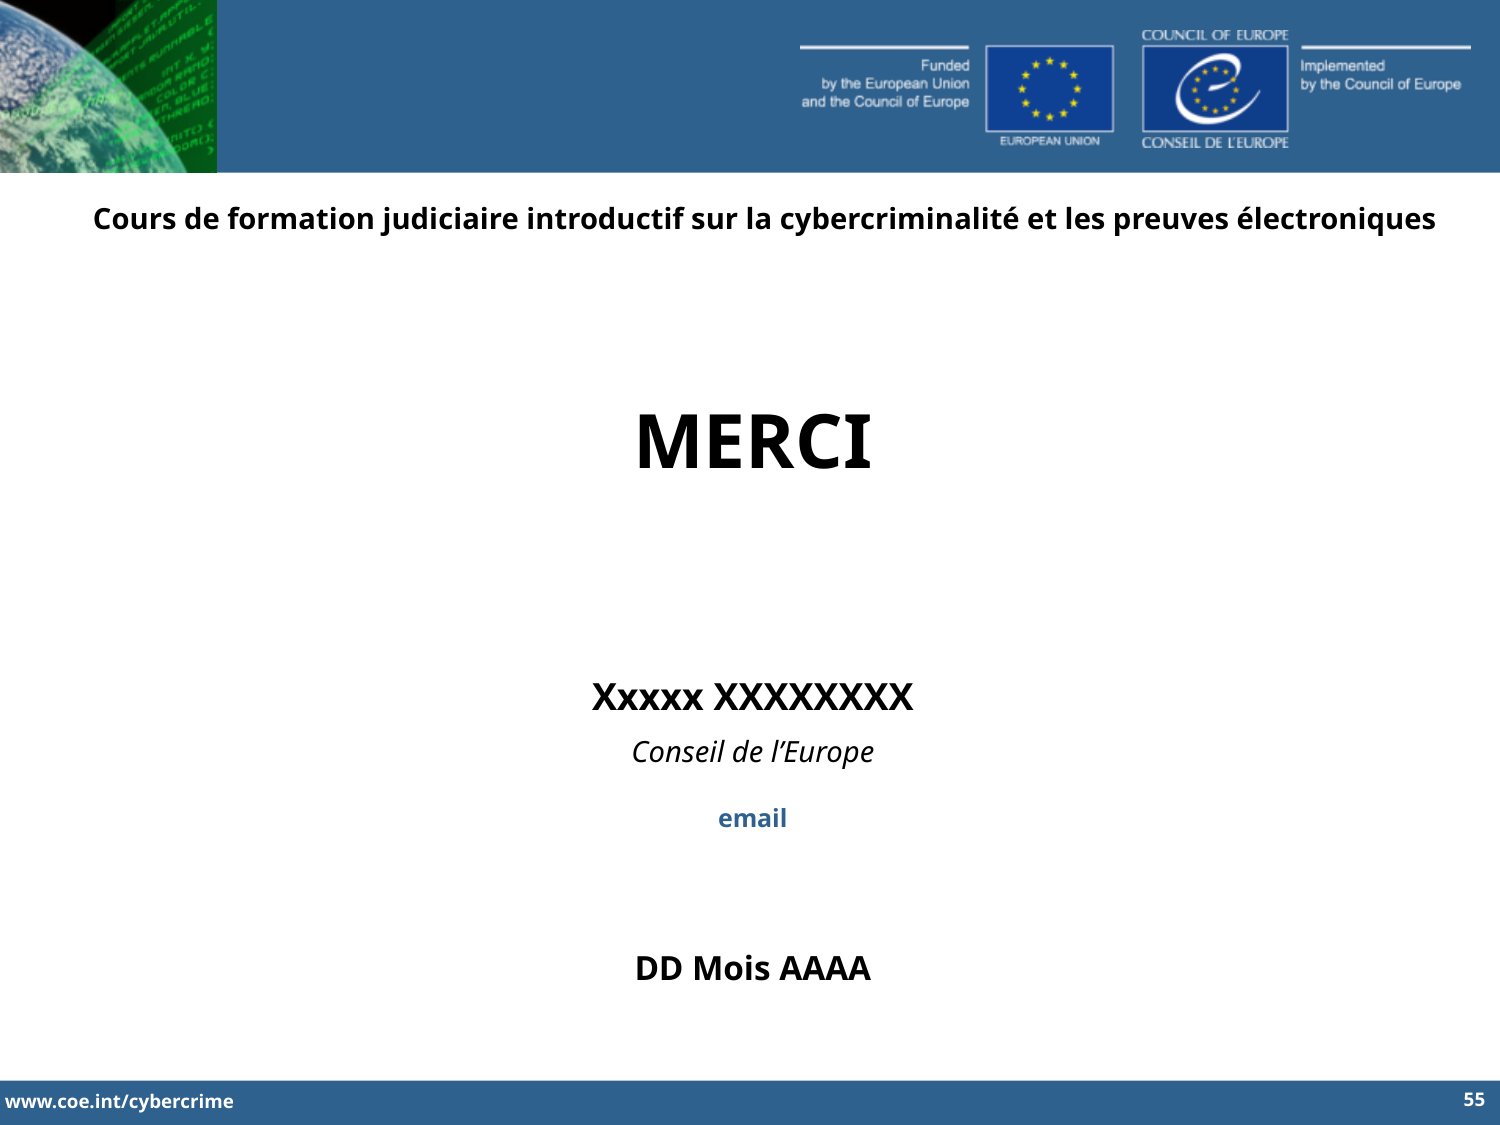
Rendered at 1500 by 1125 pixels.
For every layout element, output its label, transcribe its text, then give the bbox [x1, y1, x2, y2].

text_box Cours de formation judiciaire introductif sur la cybercriminalité et les preuves électroniques [59, 193, 1471, 243]
picture [799, 30, 1471, 148]
text_box MERCI Xxxxx XXXXXXXX Conseil de l’Europe email DD Mois AAAA [47, 385, 1459, 995]
picture [0, 1, 217, 173]
